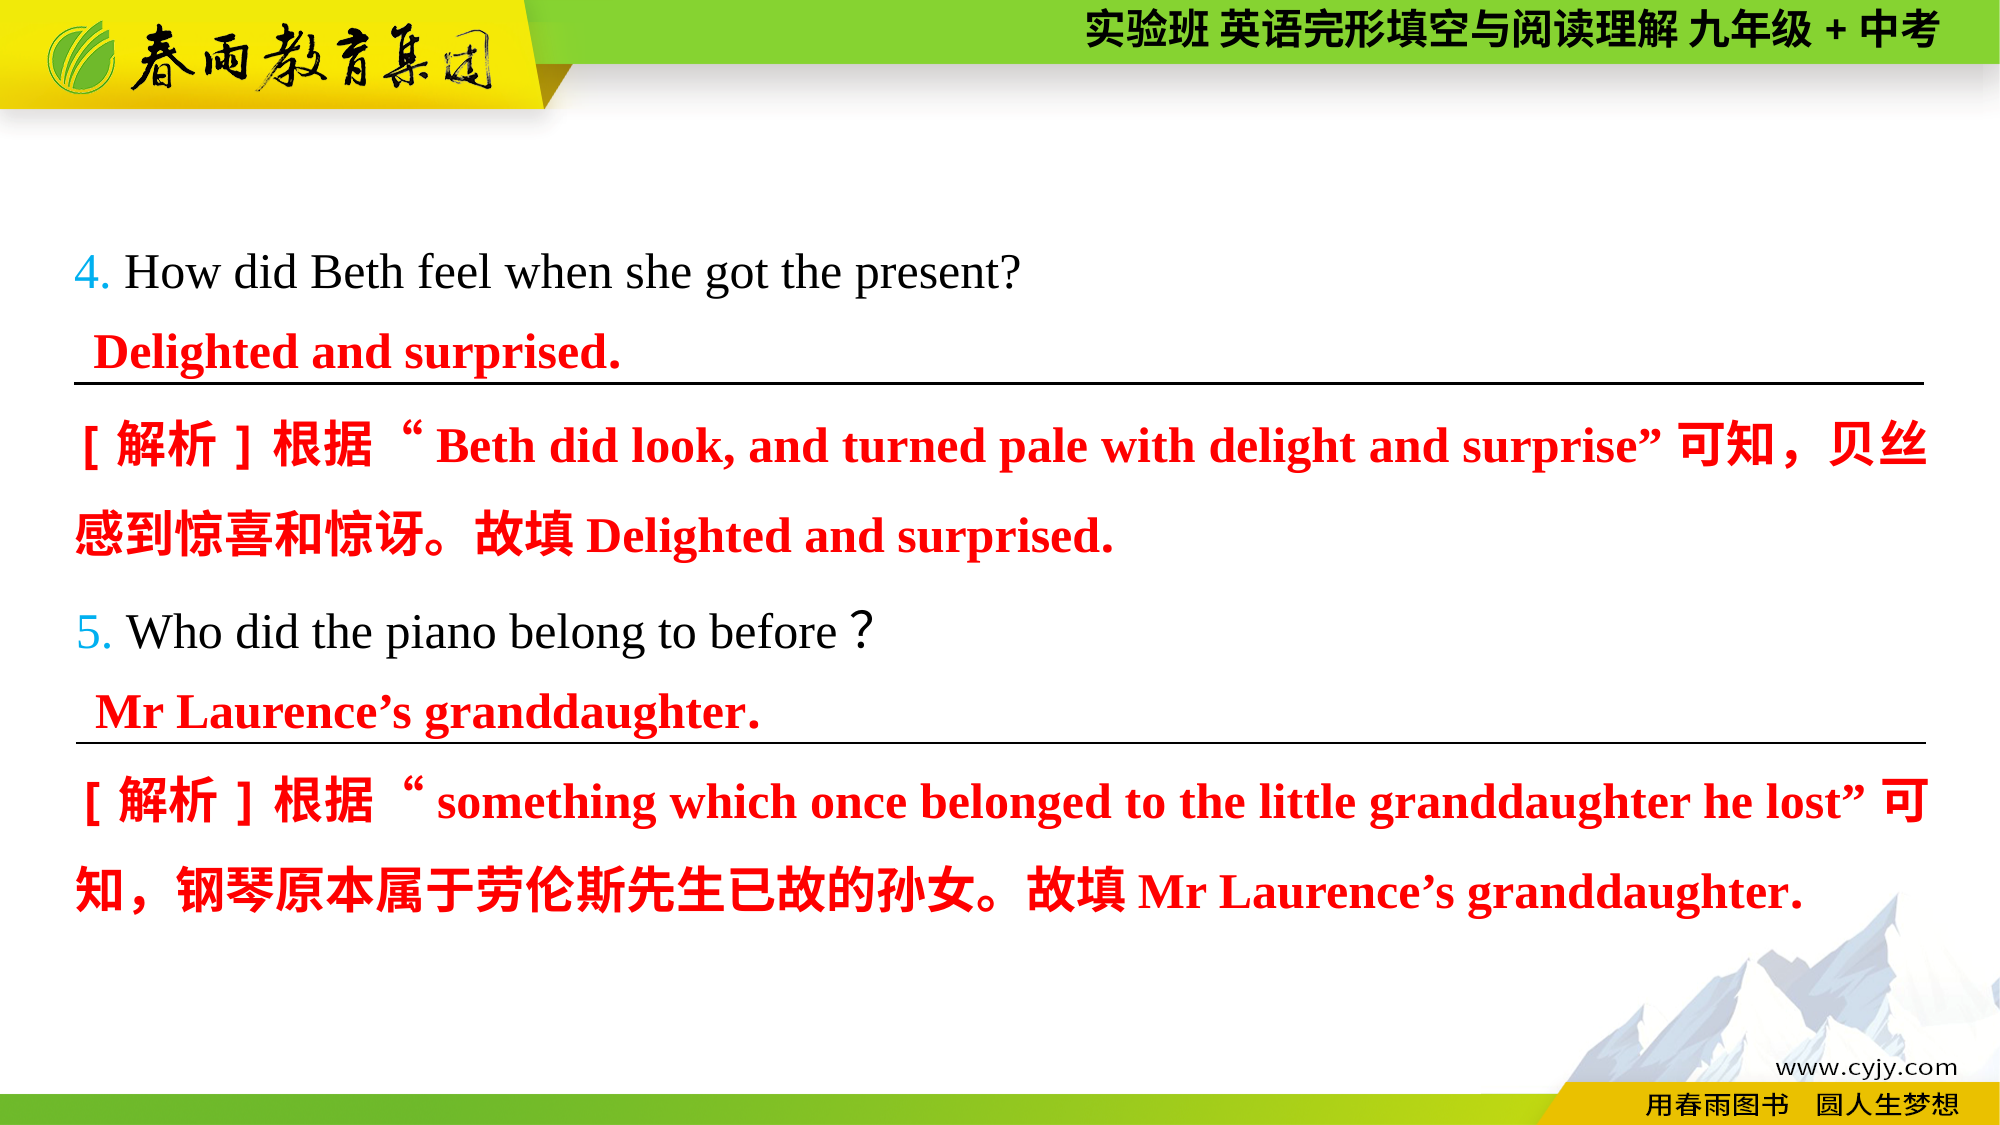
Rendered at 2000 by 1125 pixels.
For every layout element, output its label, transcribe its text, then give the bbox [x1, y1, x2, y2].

text_box [解析]根据“Beth did look, and turned pale with delight and surprise”可知，贝丝感到惊喜和惊讶。故填Delighted and surprised. [59, 398, 1944, 571]
list 4. How did Beth feel when she got the present? __________________________________________________________________________ [59, 201, 1944, 398]
picture [0, 0, 2000, 1125]
text_box 5. Who did the piano belong to before？ __________________________________________________________________________ [60, 561, 1945, 756]
text_box [解析]根据“something which once belonged to the little granddaughter he lost”可知，钢琴原本属于劳伦斯先生已故的孙女。故填Mr Laurence’s granddaughter. [60, 756, 1945, 927]
